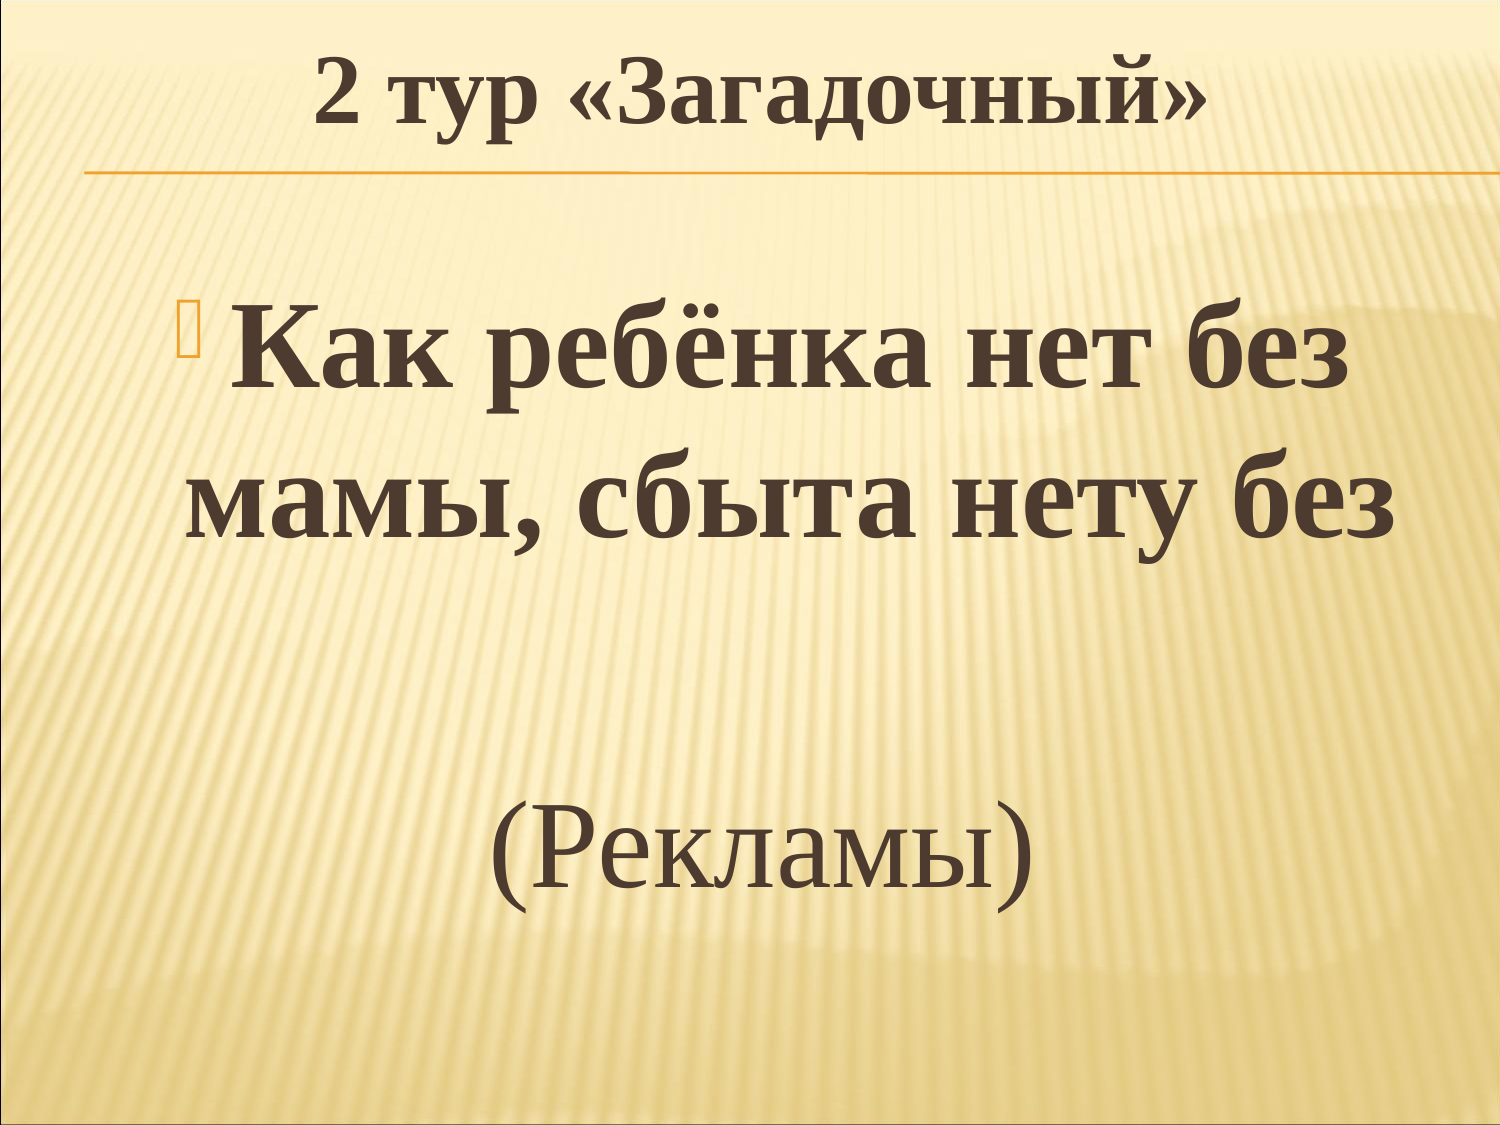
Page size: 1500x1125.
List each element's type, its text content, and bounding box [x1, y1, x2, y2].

picture [0, 0, 1500, 1125]
title 2 тур «Загадочный» [50, 75, 1475, 213]
list Как ребёнка нет без мамы, сбыта нету без (Рекламы) [50, 254, 1475, 998]
